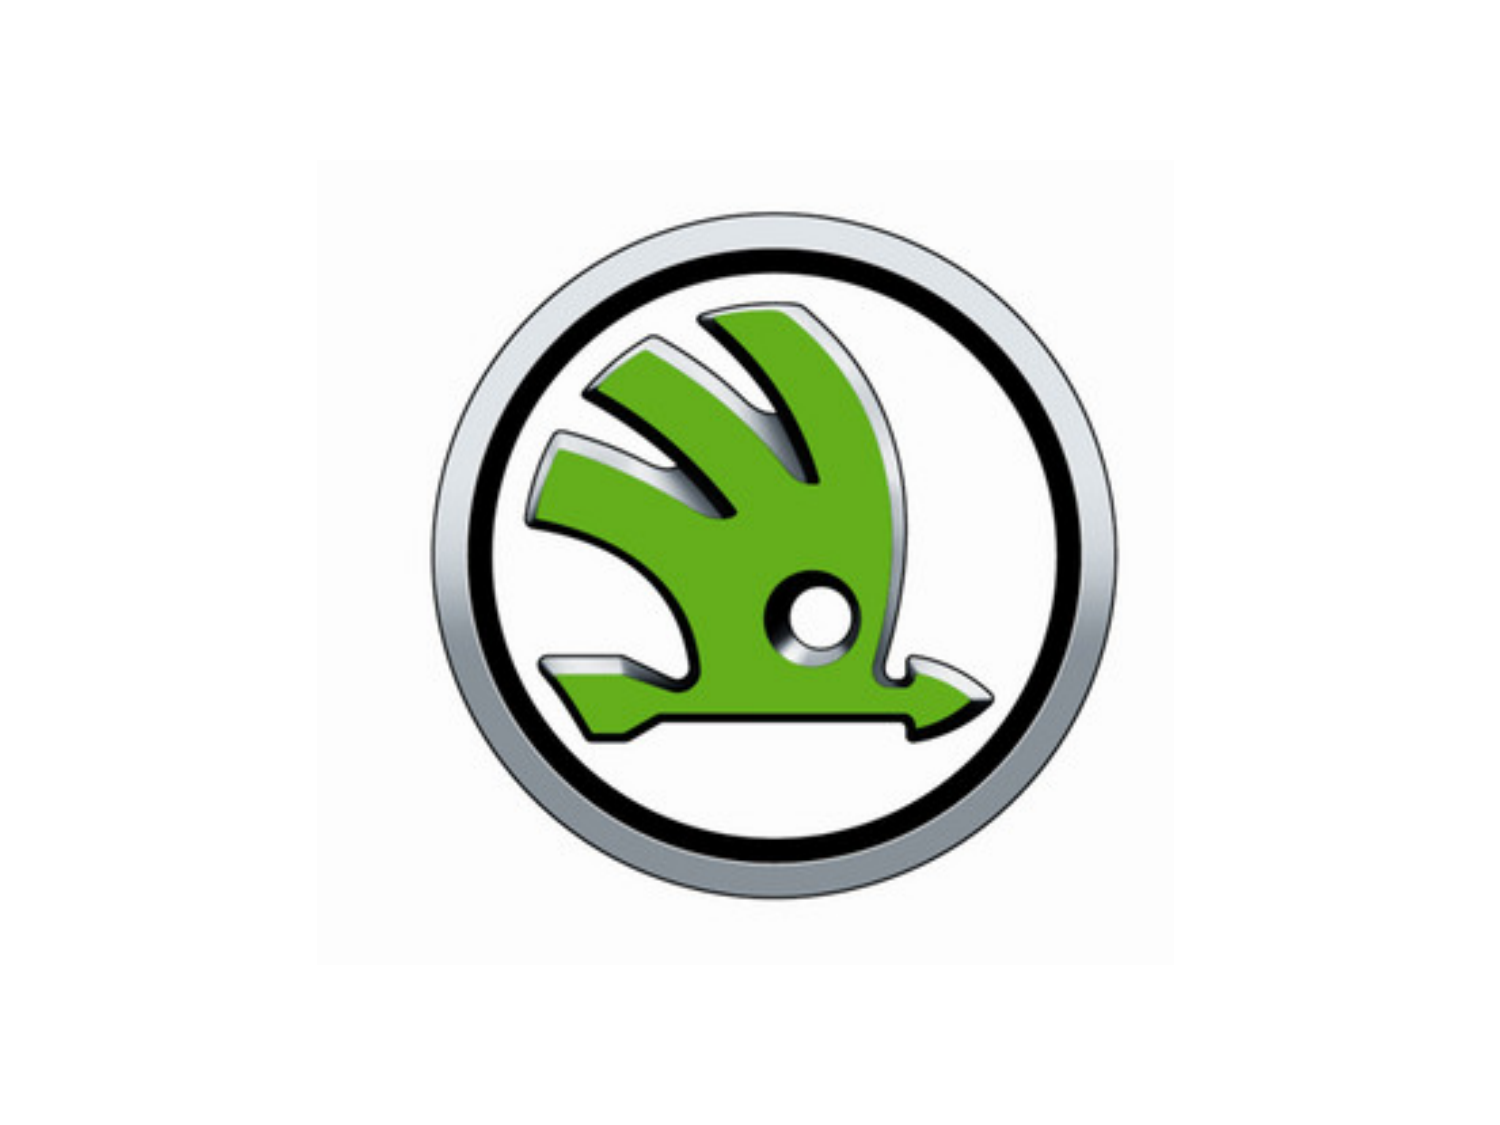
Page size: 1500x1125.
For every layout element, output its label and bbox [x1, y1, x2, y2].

picture [317, 160, 1174, 965]
